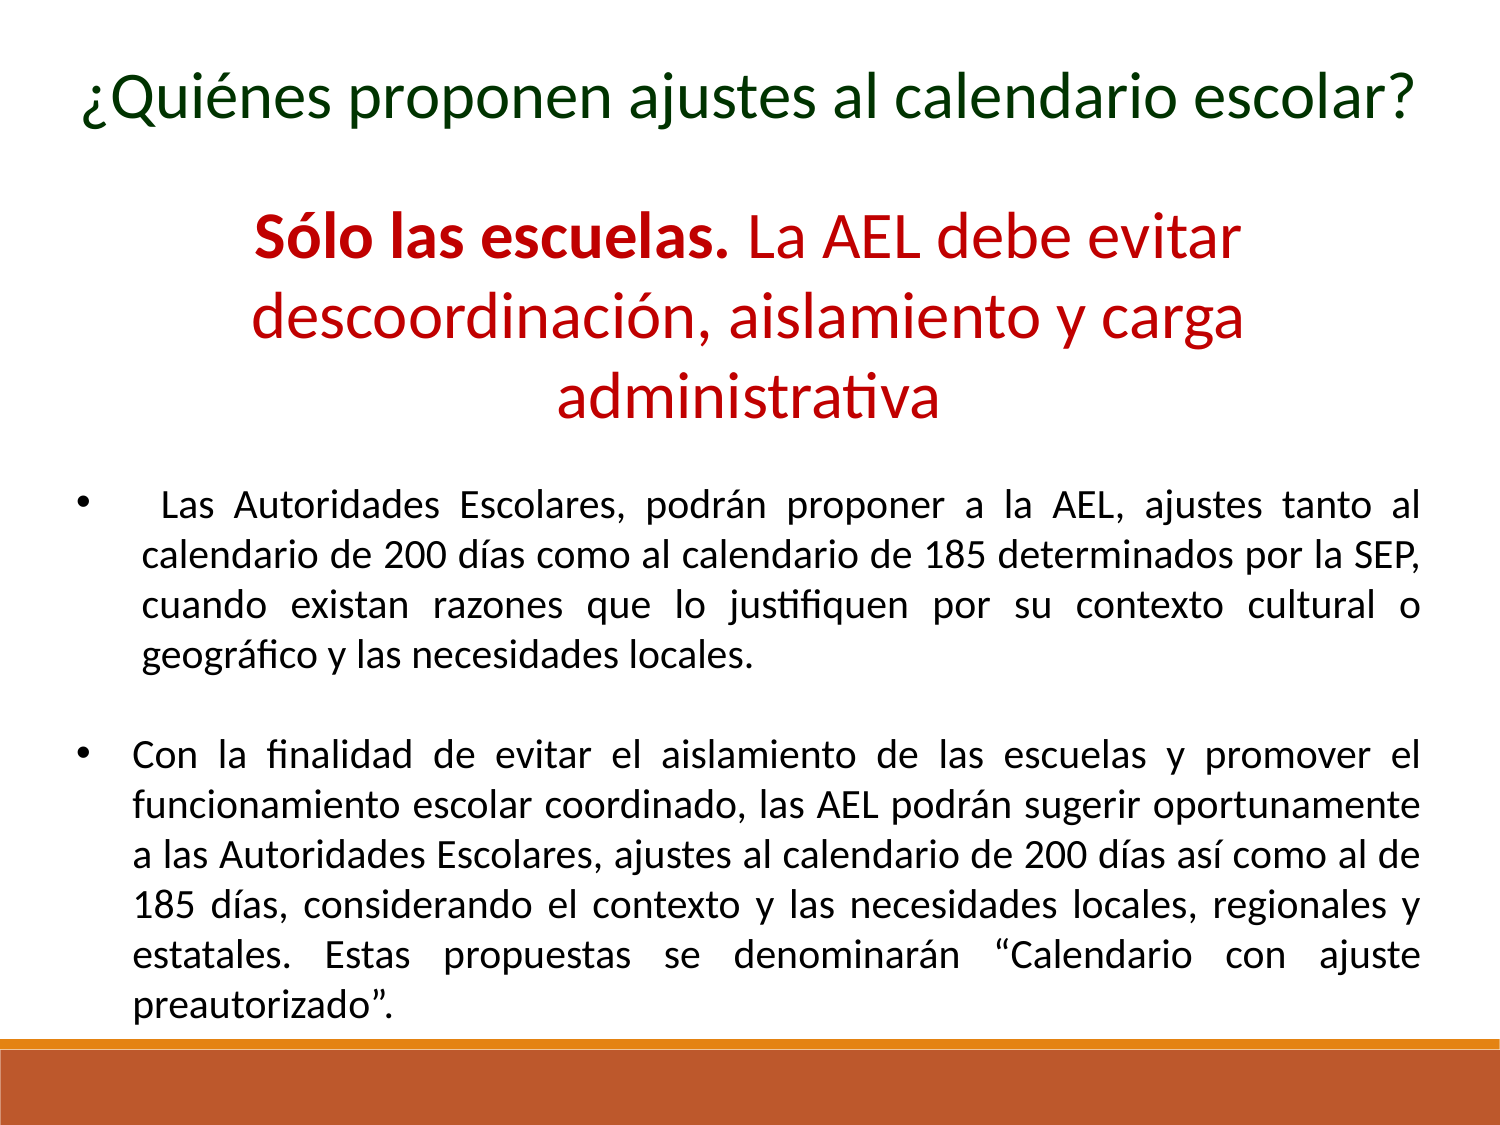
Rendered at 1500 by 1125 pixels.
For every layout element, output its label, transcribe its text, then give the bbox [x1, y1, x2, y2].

text_box ¿Quiénes proponen ajustes al calendario escolar? Sólo las escuelas. La AEL debe evitar descoordinación, aislamiento y carga administrativa Las Autoridades Escolares, podrán proponer a la AEL, ajustes tanto al calendario de 200 días como al calendario de 185 determinados por la SEP, cuando existan razones que lo justifiquen por su contexto cultural o geográfico y las necesidades locales. Con la finalidad de evitar el aislamiento de las escuelas y promover el funcionamiento escolar coordinado, las AEL podrán sugerir oportunamente a las Autoridades Escolares, ajustes al calendario de 200 días así como al de 185 días, considerando el contexto y las necesidades locales, regionales y estatales. Estas propuestas se denominarán “Calendario con ajuste preautorizado”. [61, 44, 1437, 1080]
